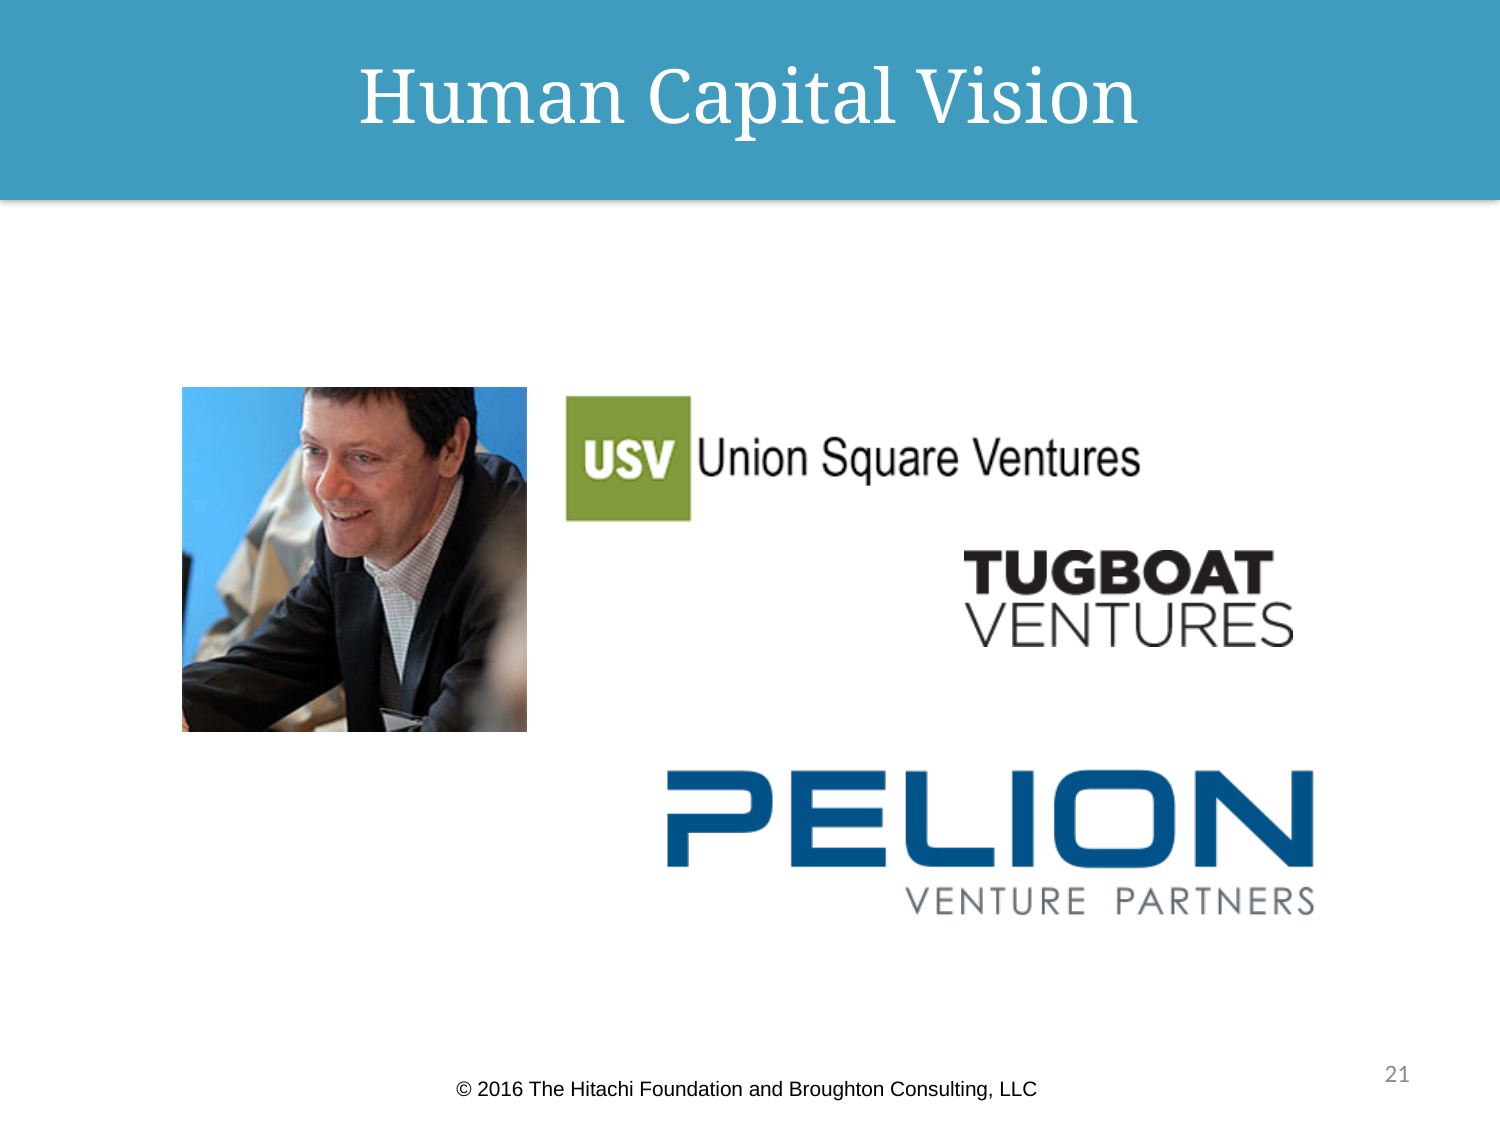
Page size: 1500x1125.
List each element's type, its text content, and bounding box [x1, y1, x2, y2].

picture [666, 767, 1316, 917]
footer © 2016 The Hitachi Foundation and Broughton Consulting, LLC [399, 1067, 1100, 1100]
picture [182, 387, 527, 732]
picture [548, 357, 1293, 648]
title Human Capital Vision [112, 24, 1388, 163]
slide_number 21 [1074, 1042, 1425, 1103]
